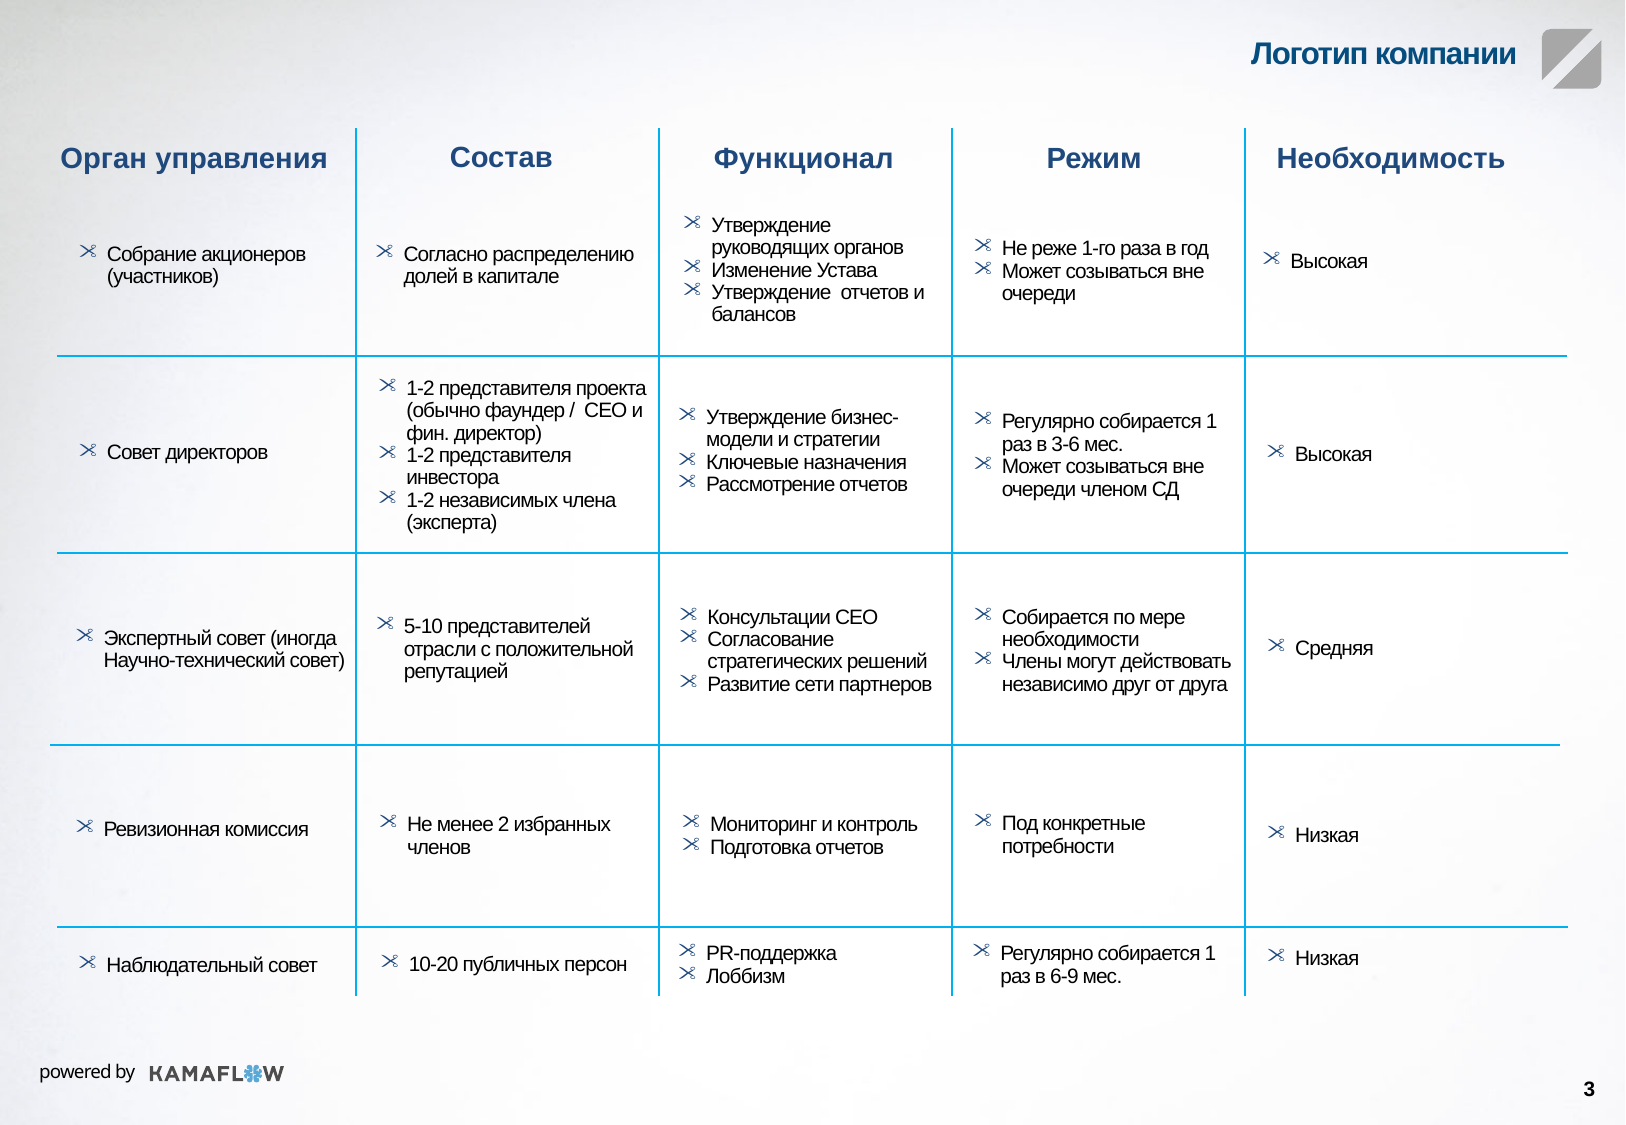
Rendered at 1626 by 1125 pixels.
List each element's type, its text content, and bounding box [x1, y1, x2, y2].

text_box Наблюдательный совет [78, 954, 355, 978]
text_box Высокая [1262, 250, 1532, 274]
text_box Под конкретные потребности [973, 812, 1241, 858]
slide_number 3 [1556, 1075, 1623, 1102]
text_box PR-поддержка Лоббизм [678, 942, 950, 988]
text_box Консультации CEO Согласование стратегических решений Развитие сети партнеров [679, 606, 951, 696]
text_box Собирается по мере необходимости Члены могут действовать независимо друг от друга [973, 606, 1241, 696]
text_box Согласно распределению долей в капитале [375, 243, 656, 289]
text_box Не менее 2 избранных членов [379, 813, 655, 859]
text_box Состав [442, 131, 561, 181]
text_box 1-2 представителя проекта (обычно фаундер / CEO и фин. директор) 1-2 представителя инвестора 1-2 независимых члена (эксперта) [378, 377, 658, 535]
text_box Совет директоров [78, 442, 354, 465]
text_box Низкая [1267, 824, 1536, 848]
text_box Орган управления [52, 131, 336, 182]
text_box Регулярно собирается 1 раз в 3-6 мес. Может созываться вне очереди членом СД [973, 410, 1242, 501]
text_box Не реже 1-го раза в год Может созываться вне очереди [973, 237, 1242, 306]
text_box Режим [959, 131, 1230, 182]
text_box Функционал [665, 131, 943, 182]
text_box Ревизионная комиссия [75, 818, 355, 842]
text_box Высокая [1266, 443, 1536, 467]
text_box Регулярно собирается 1 раз в 6-9 мес. [972, 942, 1244, 988]
text_box Экспертный совет (иногда Научно-технический совет) [75, 627, 349, 673]
text_box 5-10 представителей отрасли с положительной репутацией [375, 615, 650, 684]
text_box Собрание акционеров (участников) [78, 243, 354, 289]
text_box Утверждение руководящих органов Изменение Устава Утверждение отчетов и балансов [683, 214, 951, 327]
picture [0, 0, 1626, 1125]
text_box Необходимость [1252, 131, 1530, 182]
text_box Низкая [1267, 947, 1536, 971]
text_box Утверждение бизнес-модели и стратегии Ключевые назначения Рассмотрение отчетов [678, 406, 950, 497]
text_box 10-20 публичных персон [380, 953, 658, 977]
text_box Мониторинг и контроль Подготовка отчетов [681, 813, 948, 859]
text_box Средняя [1267, 637, 1536, 661]
